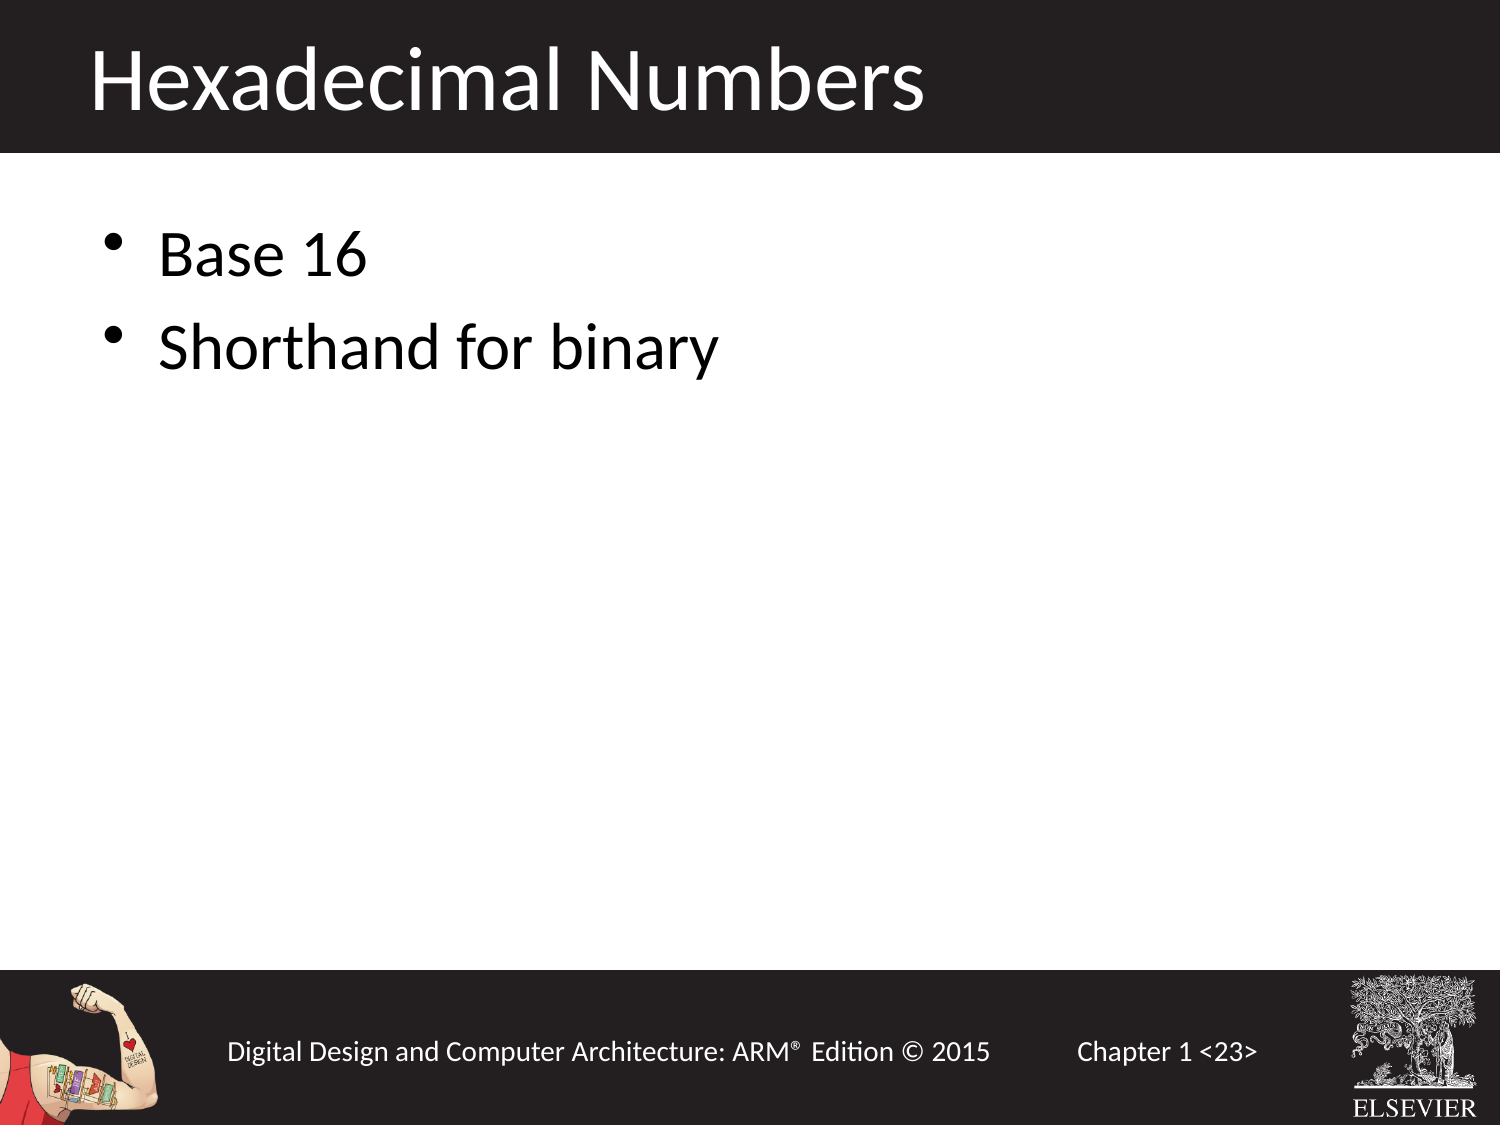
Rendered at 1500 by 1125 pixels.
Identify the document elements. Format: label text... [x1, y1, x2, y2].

text_box Hexadecimal Numbers [75, 11, 1375, 136]
text_box [87, 174, 1413, 1025]
picture [1350, 974, 1477, 1117]
picture [0, 979, 163, 1125]
text_box Base 16 Shorthand for binary [87, 202, 1363, 1015]
